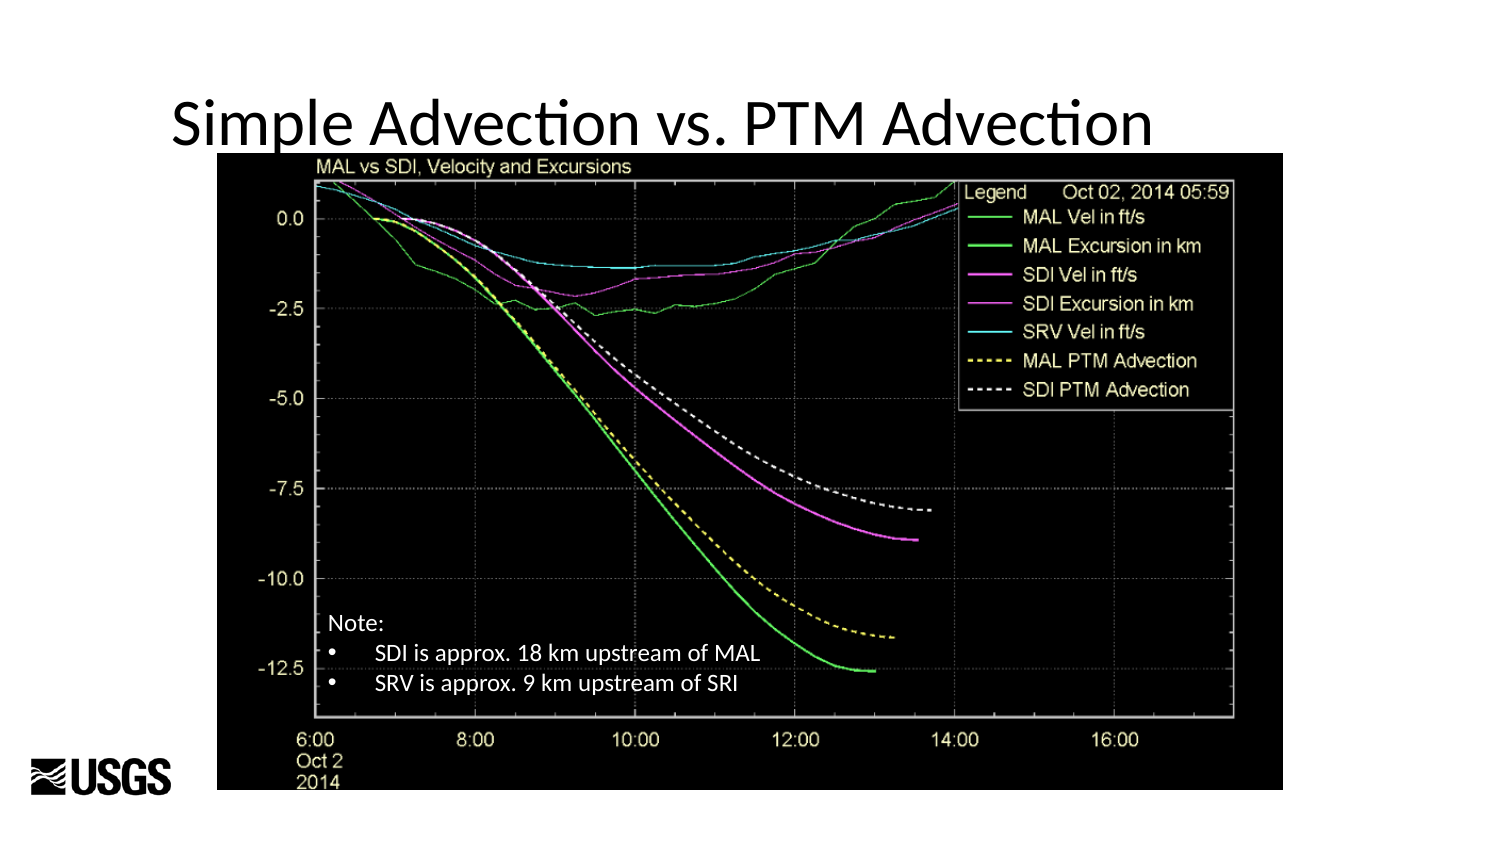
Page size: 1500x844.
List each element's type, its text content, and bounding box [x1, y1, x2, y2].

picture [0, 0, 1500, 844]
text_box Simple Advection vs. PTM Advection [157, 71, 1197, 166]
